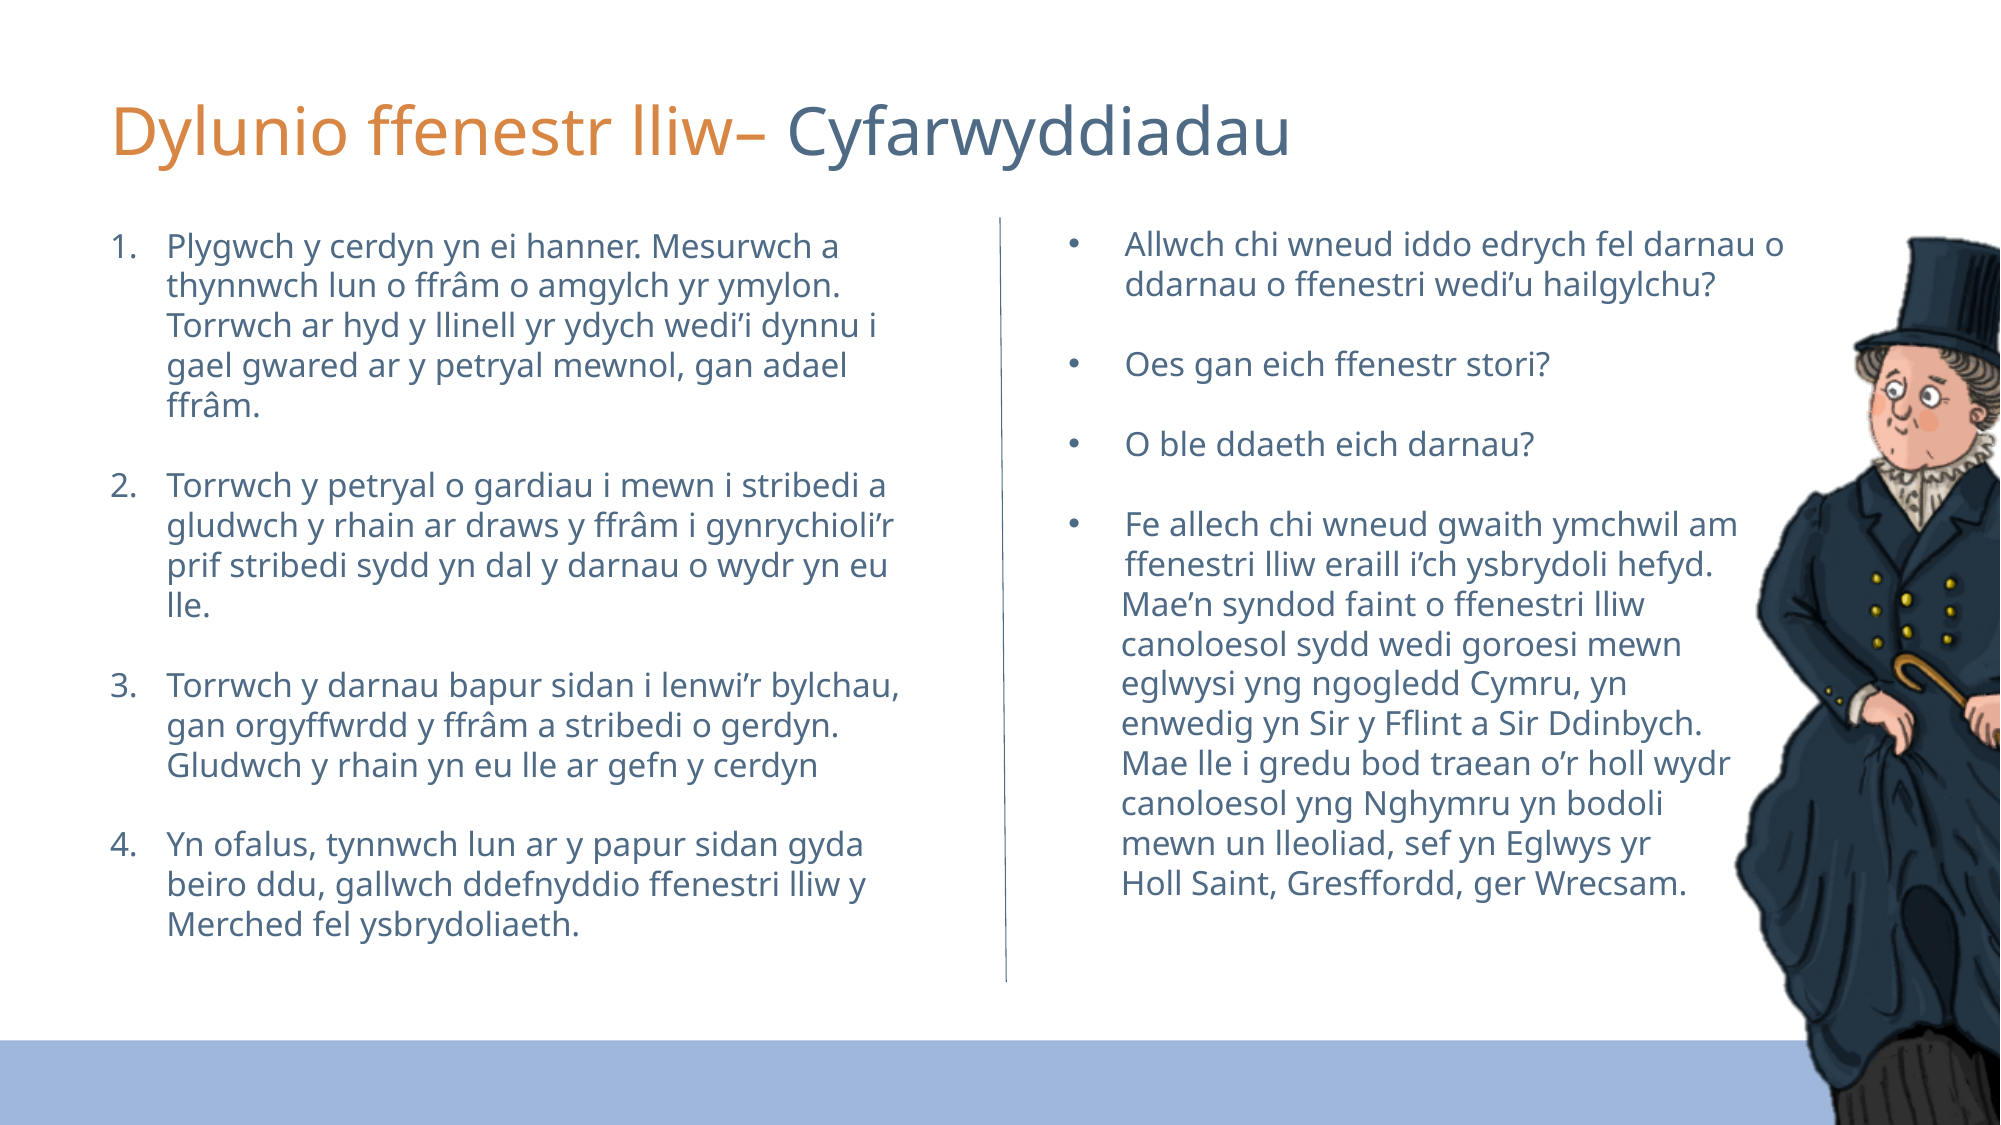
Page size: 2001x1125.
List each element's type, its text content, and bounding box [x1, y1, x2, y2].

text_box Dylunio ffenestr lliw– Cyfarwyddiadau [95, 75, 1709, 177]
picture [1709, 0, 2000, 1125]
text_box Allwch chi wneud iddo edrych fel darnau o ddarnau o ffenestri wedi’u hailgylchu? Oes gan eich ffenestr stori? O ble ddaeth eich darnau? Fe allech chi wneud gwaith ymchwil am ffenestri lliw eraill i’ch ysbrydoli hefyd. Mae’n syndod faint o ffenestri lliw canoloesol sydd wedi goroesi mewn eglwysi yng ngogledd Cymru, yn enwedig yn Sir y Fflint a Sir Ddinbych. Mae lle i gredu bod traean o’r holl wydr canoloesol yng Nghymru yn bodoli mewn un lleoliad, sef yn Eglwys yr Holl Saint, Gresffordd, ger Wrecsam. [1053, 216, 1709, 910]
text_box Plygwch y cerdyn yn ei hanner. Mesurwch a thynnwch lun o ffrâm o amgylch yr ymylon. Torrwch ar hyd y llinell yr ydych wedi’i dynnu i gael gwared ar y petryal mewnol, gan adael ffrâm. Torrwch y petryal o gardiau i mewn i stribedi a gludwch y rhain ar draws y ffrâm i gynrychioli’r prif stribedi sydd yn dal y darnau o wydr yn eu lle. Torrwch y darnau bapur sidan i lenwi’r bylchau, gan orgyffwrdd y ffrâm a stribedi o gerdyn. Gludwch y rhain yn eu lle ar gefn y cerdyn Yn ofalus, tynnwch lun ar y papur sidan gyda beiro ddu, gallwch ddefnyddio ffenestri lliw y Merched fel ysbrydoliaeth. [95, 217, 953, 951]
text_box [0, 1039, 1709, 1125]
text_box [999, 217, 1007, 983]
